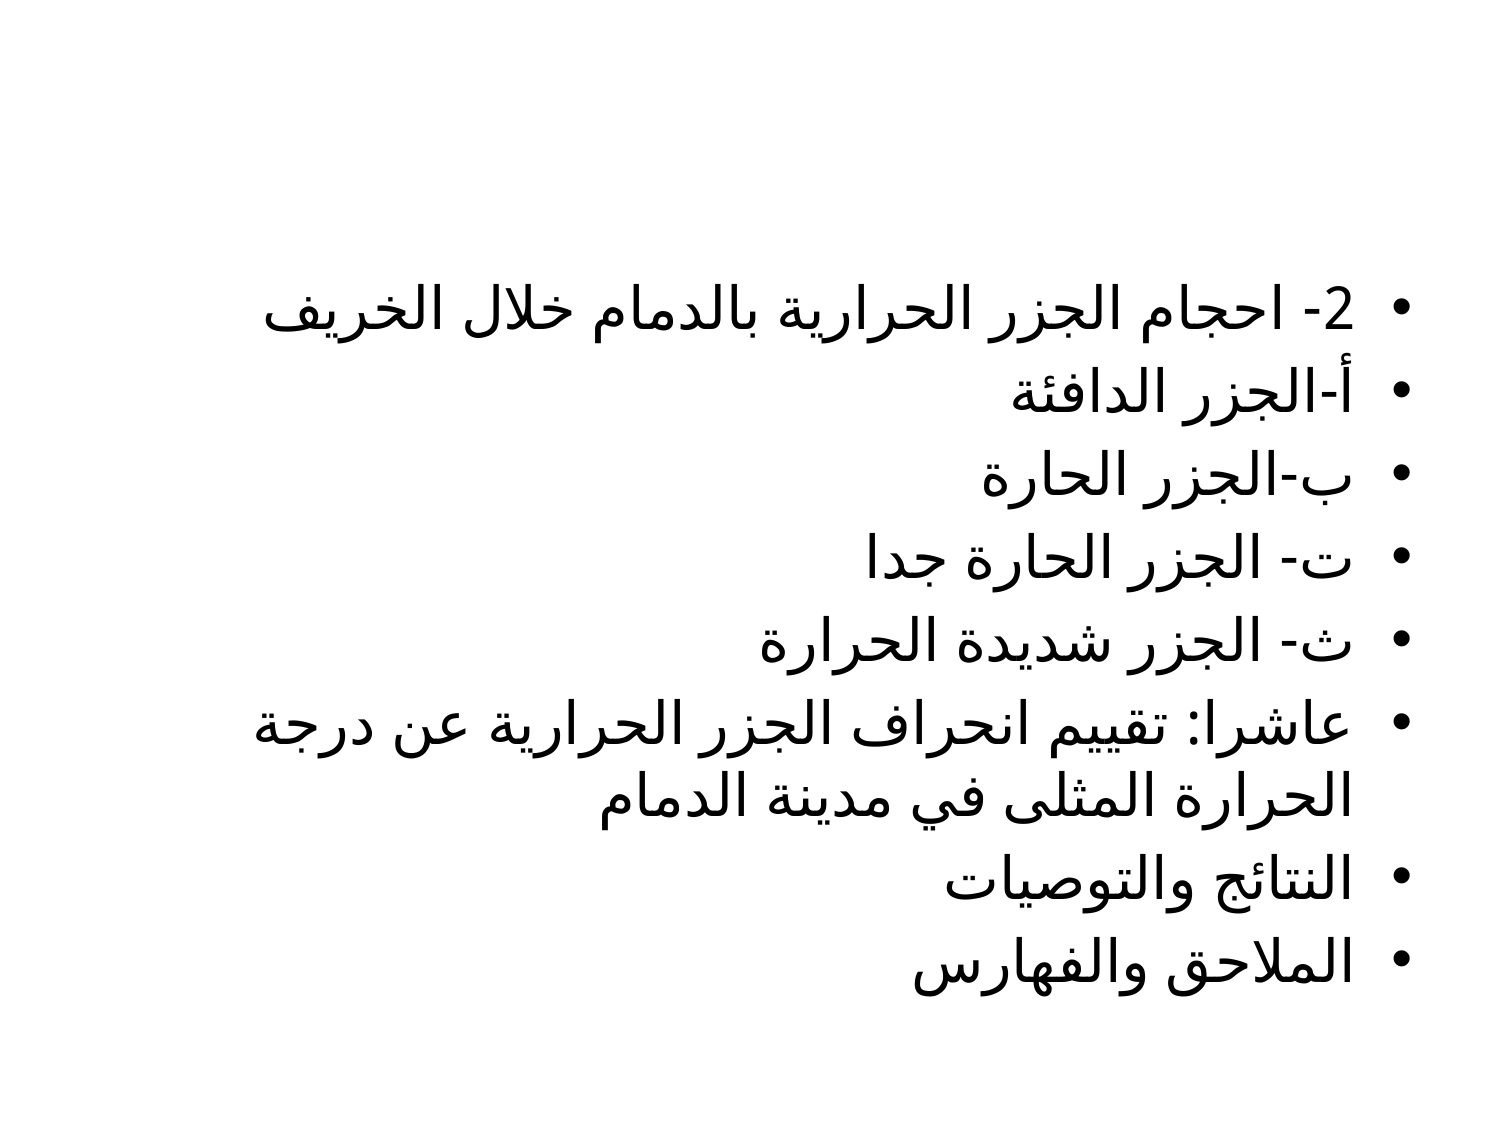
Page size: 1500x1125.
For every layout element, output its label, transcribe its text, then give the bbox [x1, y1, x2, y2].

list 2- احجام الجزر الحرارية بالدمام خلال الخريف أ-الجزر الدافئة ب-الجزر الحارة ت- الجزر الحارة جدا ث- الجزر شديدة الحرارة عاشرا: تقييم انحراف الجزر الحرارية عن درجة الحرارة المثلى في مدينة الدمام النتائج والتوصيات الملاحق والفهارس [75, 262, 1425, 1005]
